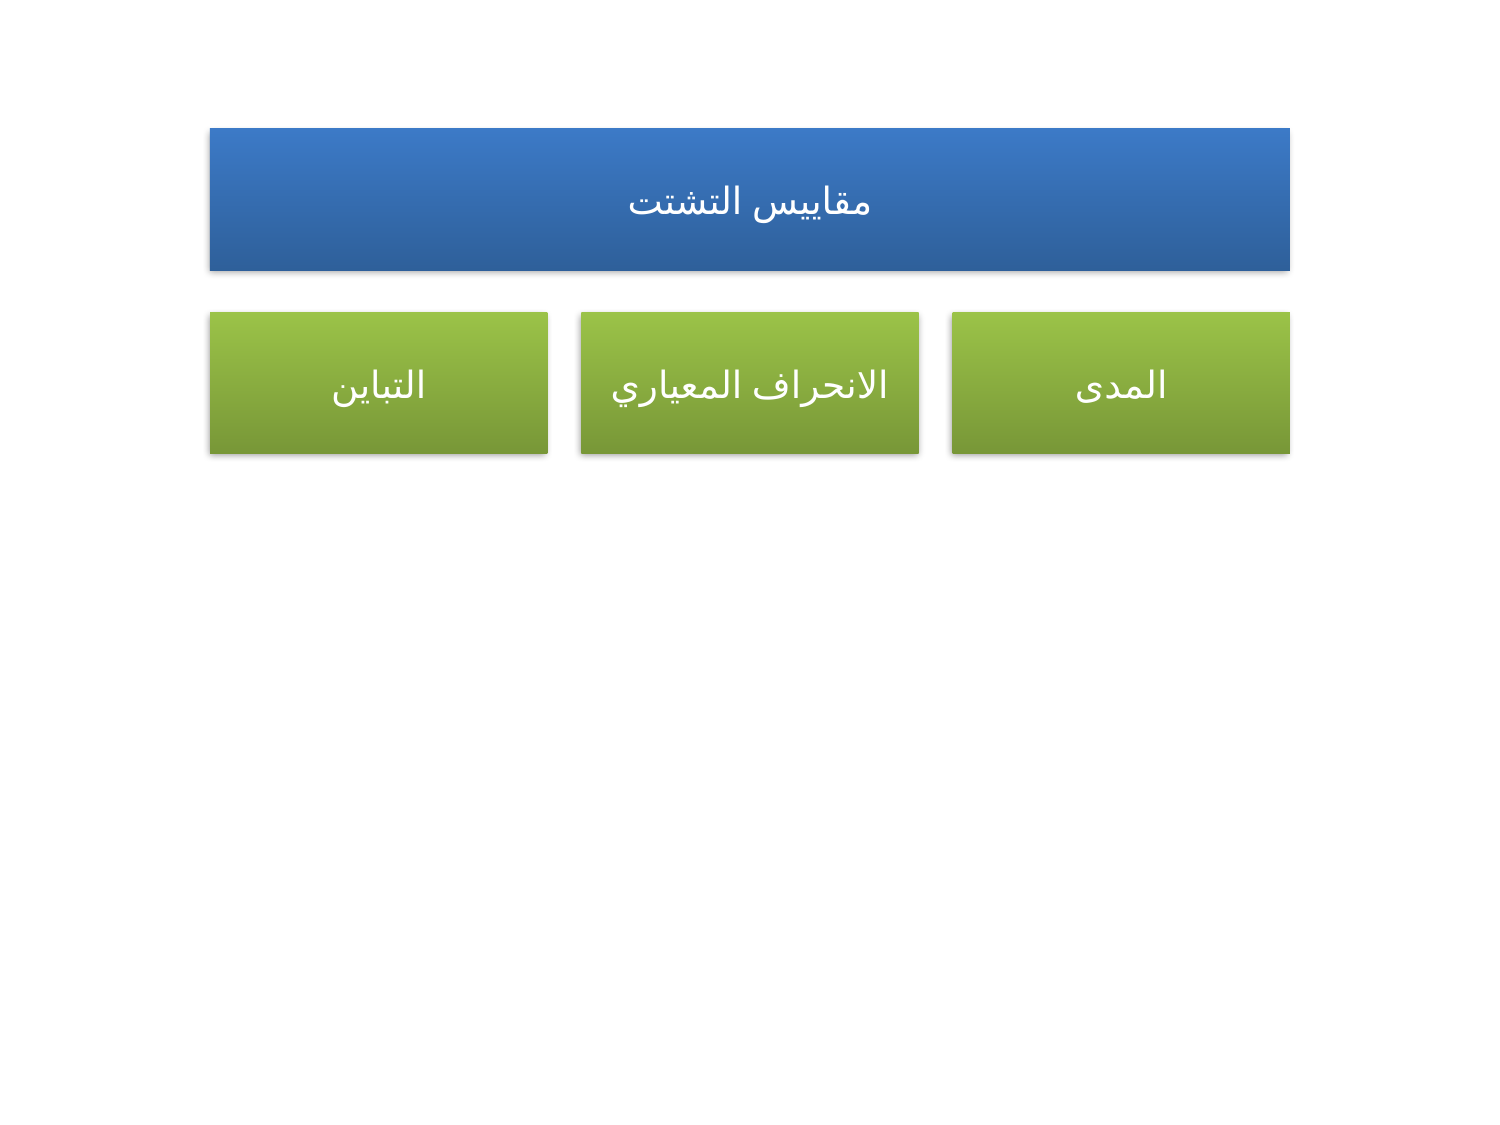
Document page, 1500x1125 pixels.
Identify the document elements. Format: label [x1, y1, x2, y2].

list [74, 128, 1426, 1006]
